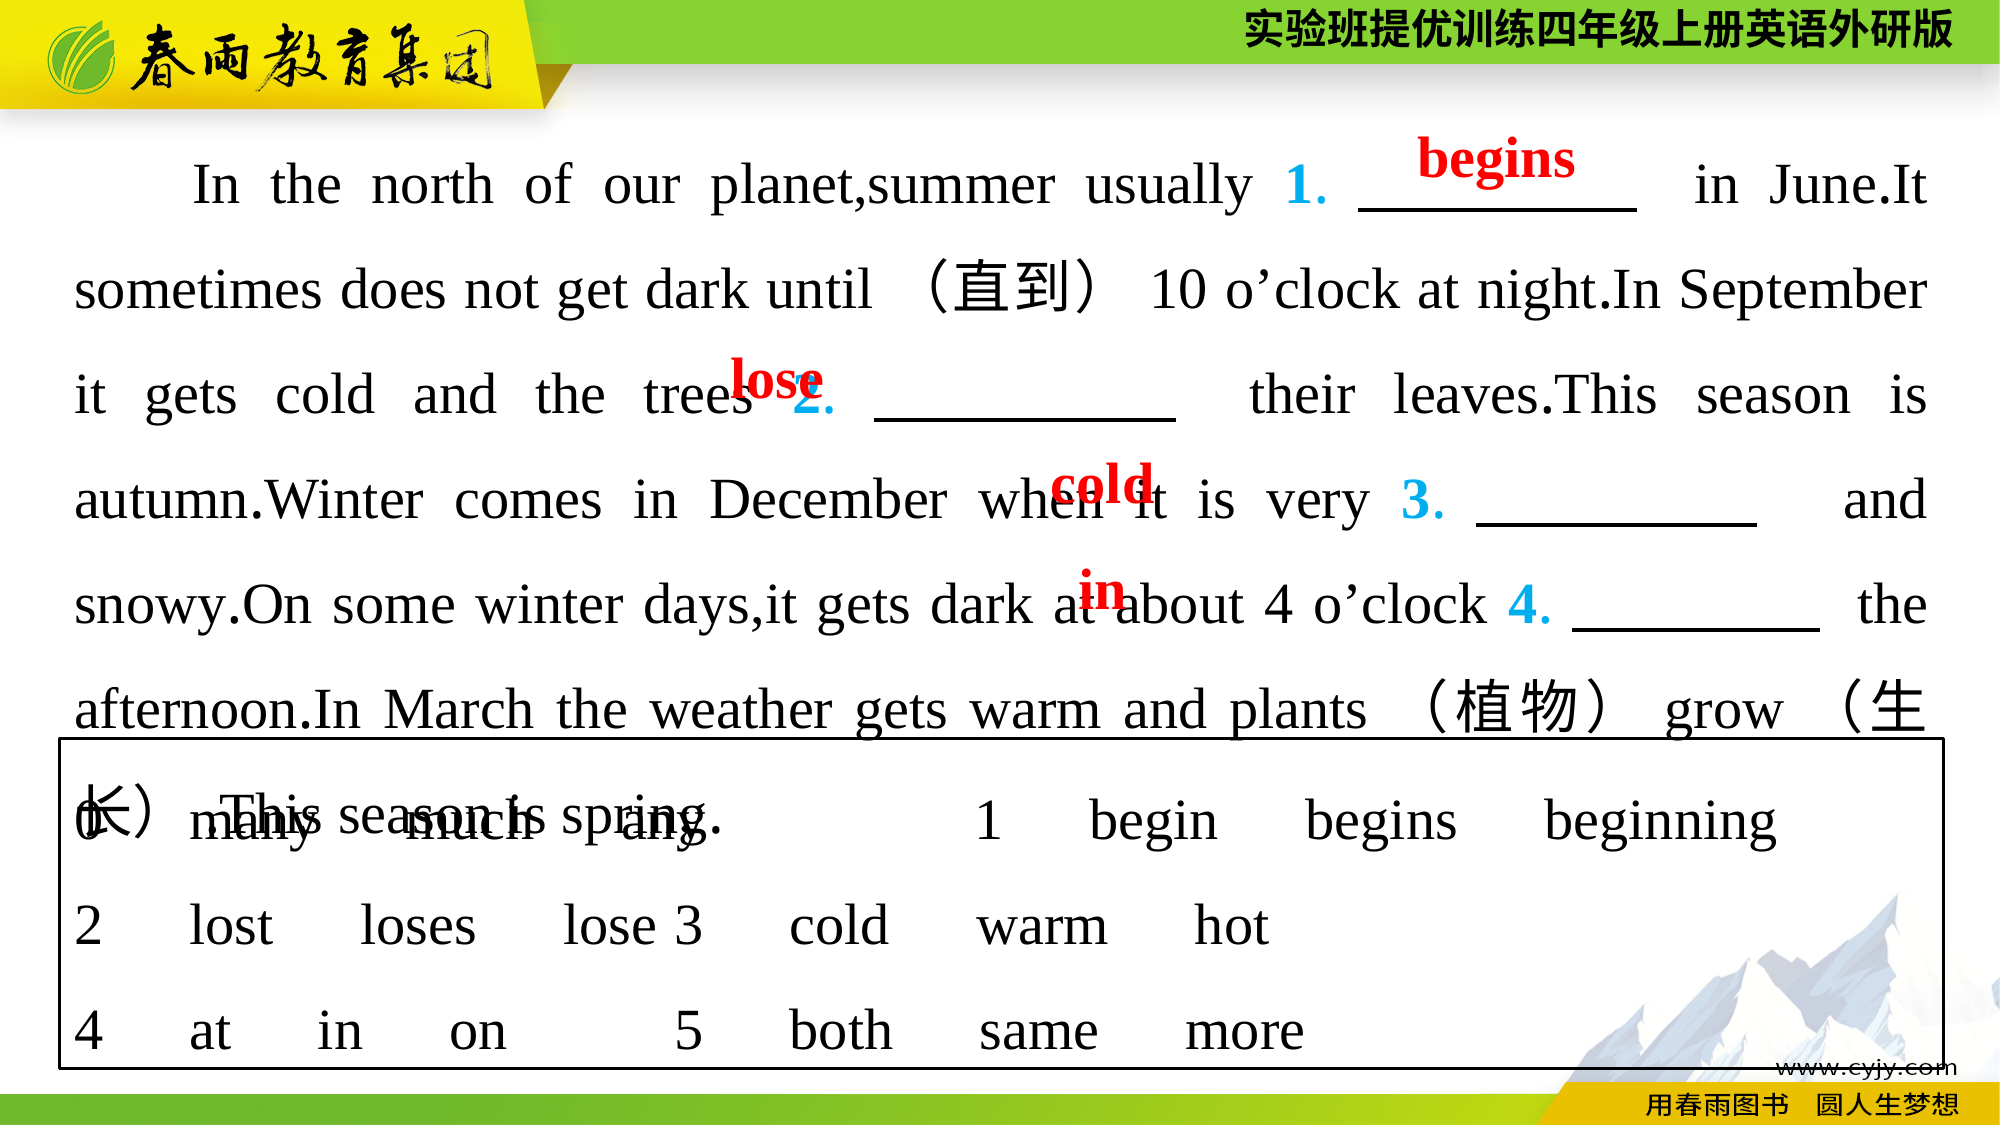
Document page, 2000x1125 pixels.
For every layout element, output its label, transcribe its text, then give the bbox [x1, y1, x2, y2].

text_box cold [1036, 438, 1170, 523]
list In the north of our planet,summer usually 1. in June.It sometimes does not get dark until（直到）10 o’clock at night.In September it gets cold and the trees 2. their leaves.This season is autumn.Winter comes in December when it is very 3. and snowy.On some winter days,it gets dark at about 4 o’clock 4. the afternoon.In March the weather gets warm and plants（植物）grow（生长）.This season is spring. [59, 102, 1944, 738]
text_box in [1063, 544, 1142, 629]
picture [0, 0, 2000, 1125]
text_box 0 many much any 1 begin begins beginning 2 lost loses lose 3 cold warm hot 4 at in on 5 both same more [59, 738, 1944, 1069]
text_box lose [715, 332, 912, 418]
text_box begins [1402, 111, 1592, 197]
